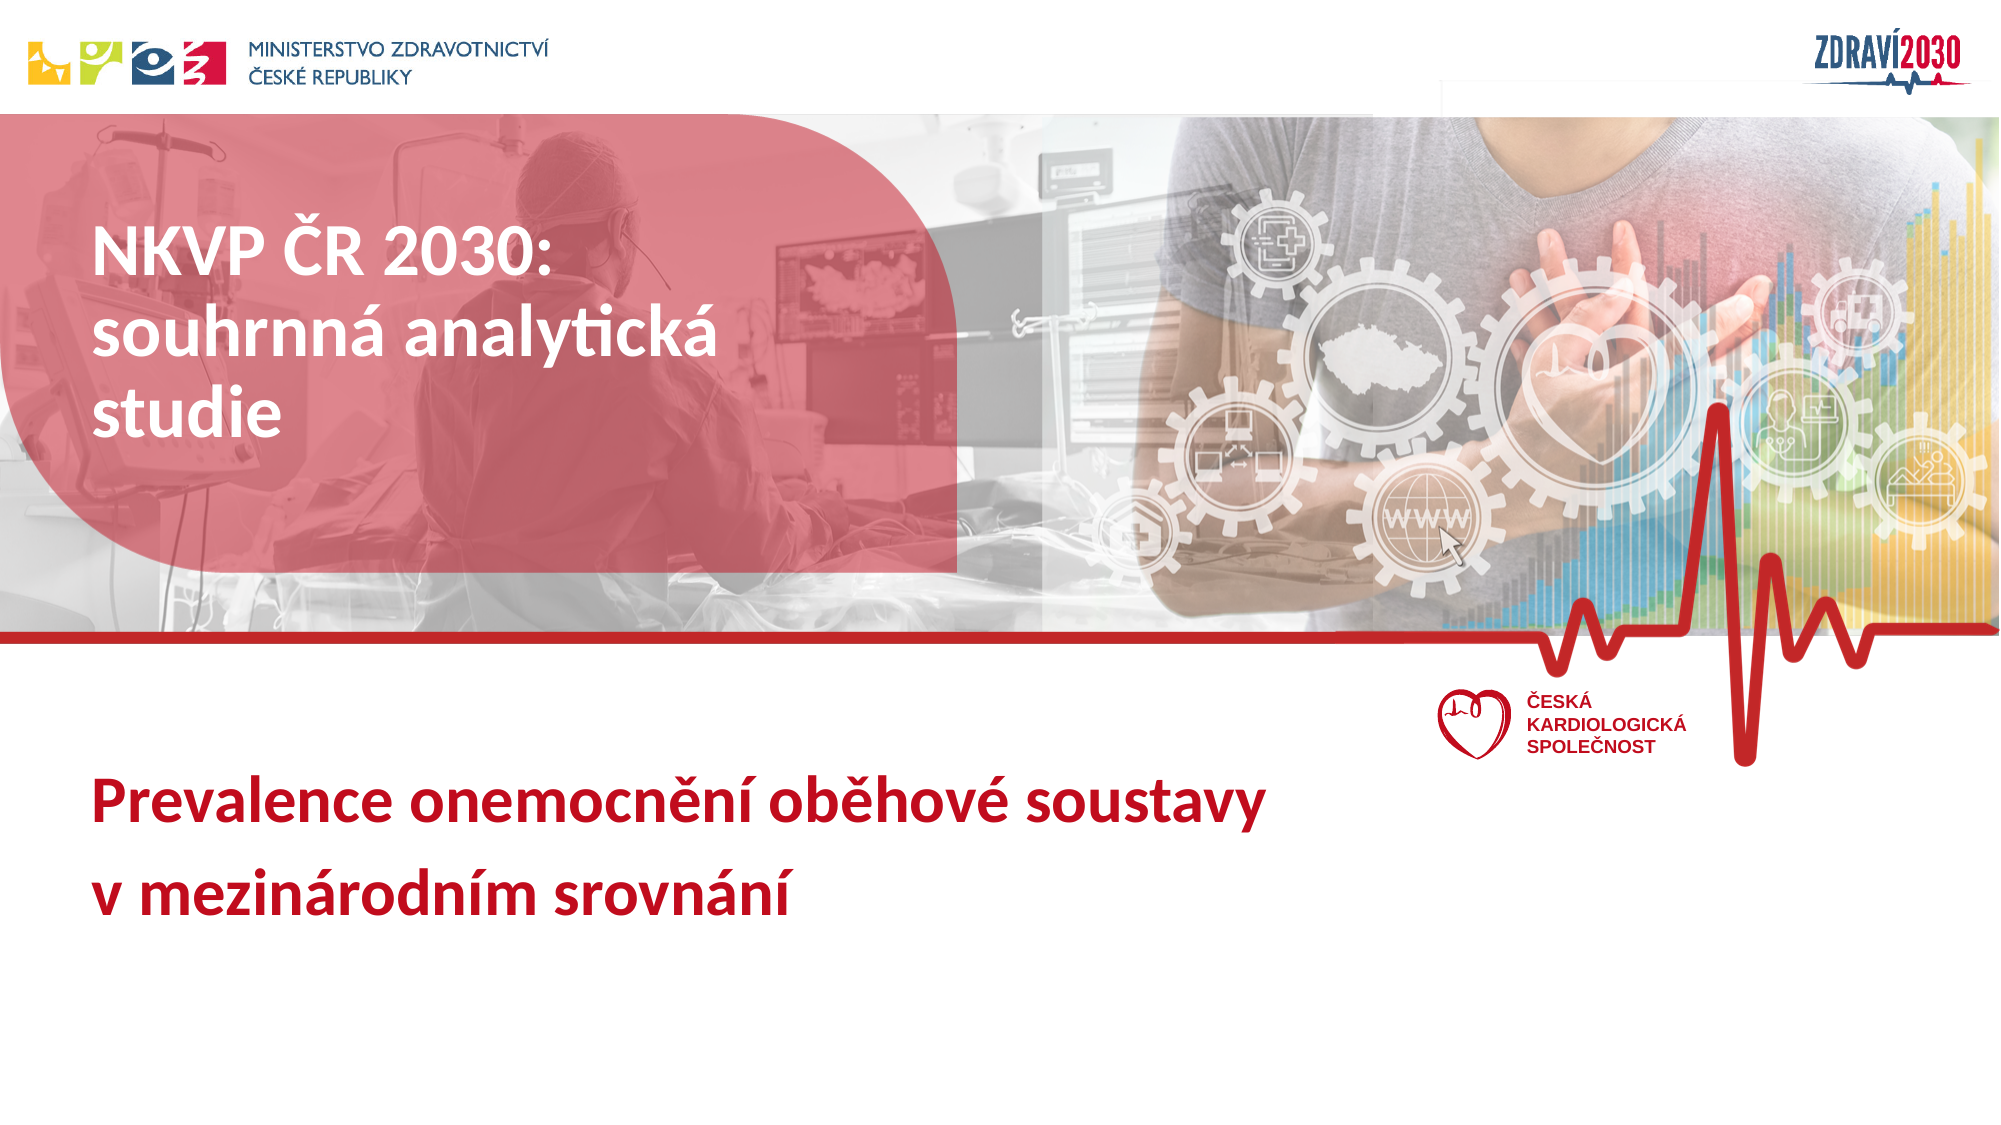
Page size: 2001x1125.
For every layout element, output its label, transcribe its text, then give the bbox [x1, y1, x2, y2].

title NKVP ČR 2030: souhrnná analytická studie [76, 124, 986, 541]
list Prevalence onemocnění oběhové soustavy v mezinárodním srovnání [76, 809, 1901, 887]
picture [0, 28, 2000, 767]
